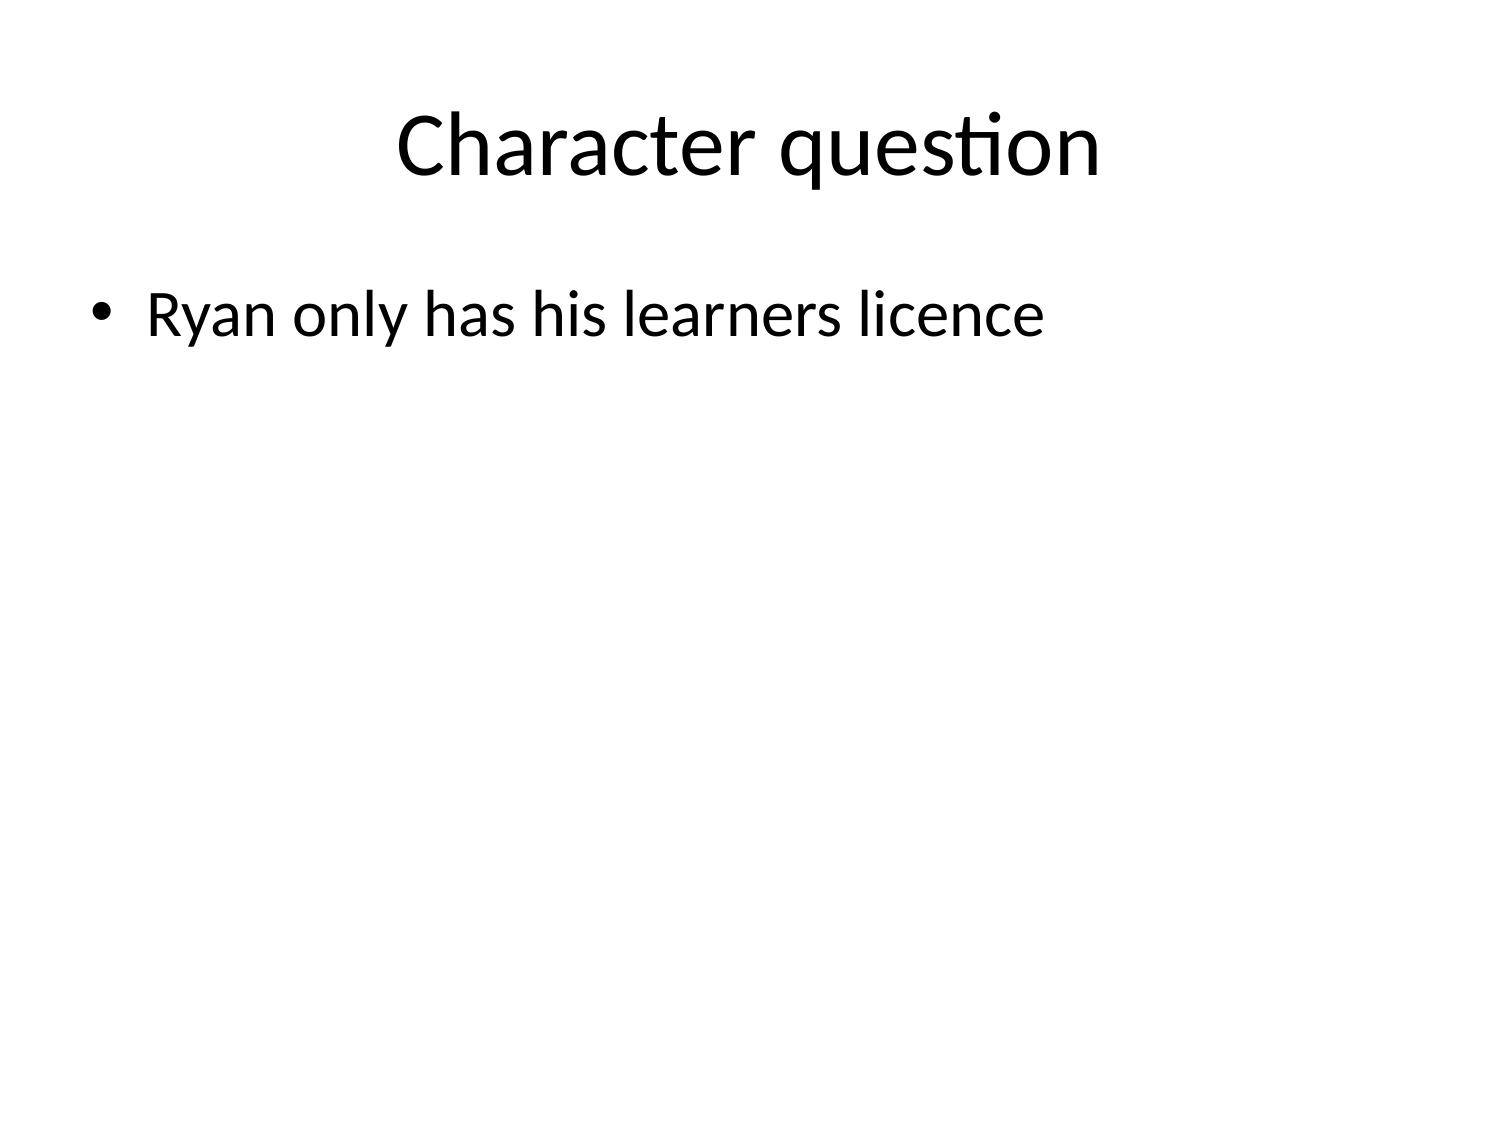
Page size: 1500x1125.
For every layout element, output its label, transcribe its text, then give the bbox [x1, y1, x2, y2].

list Ryan only has his learners licence [75, 262, 1425, 1005]
title Character question [75, 45, 1425, 233]
